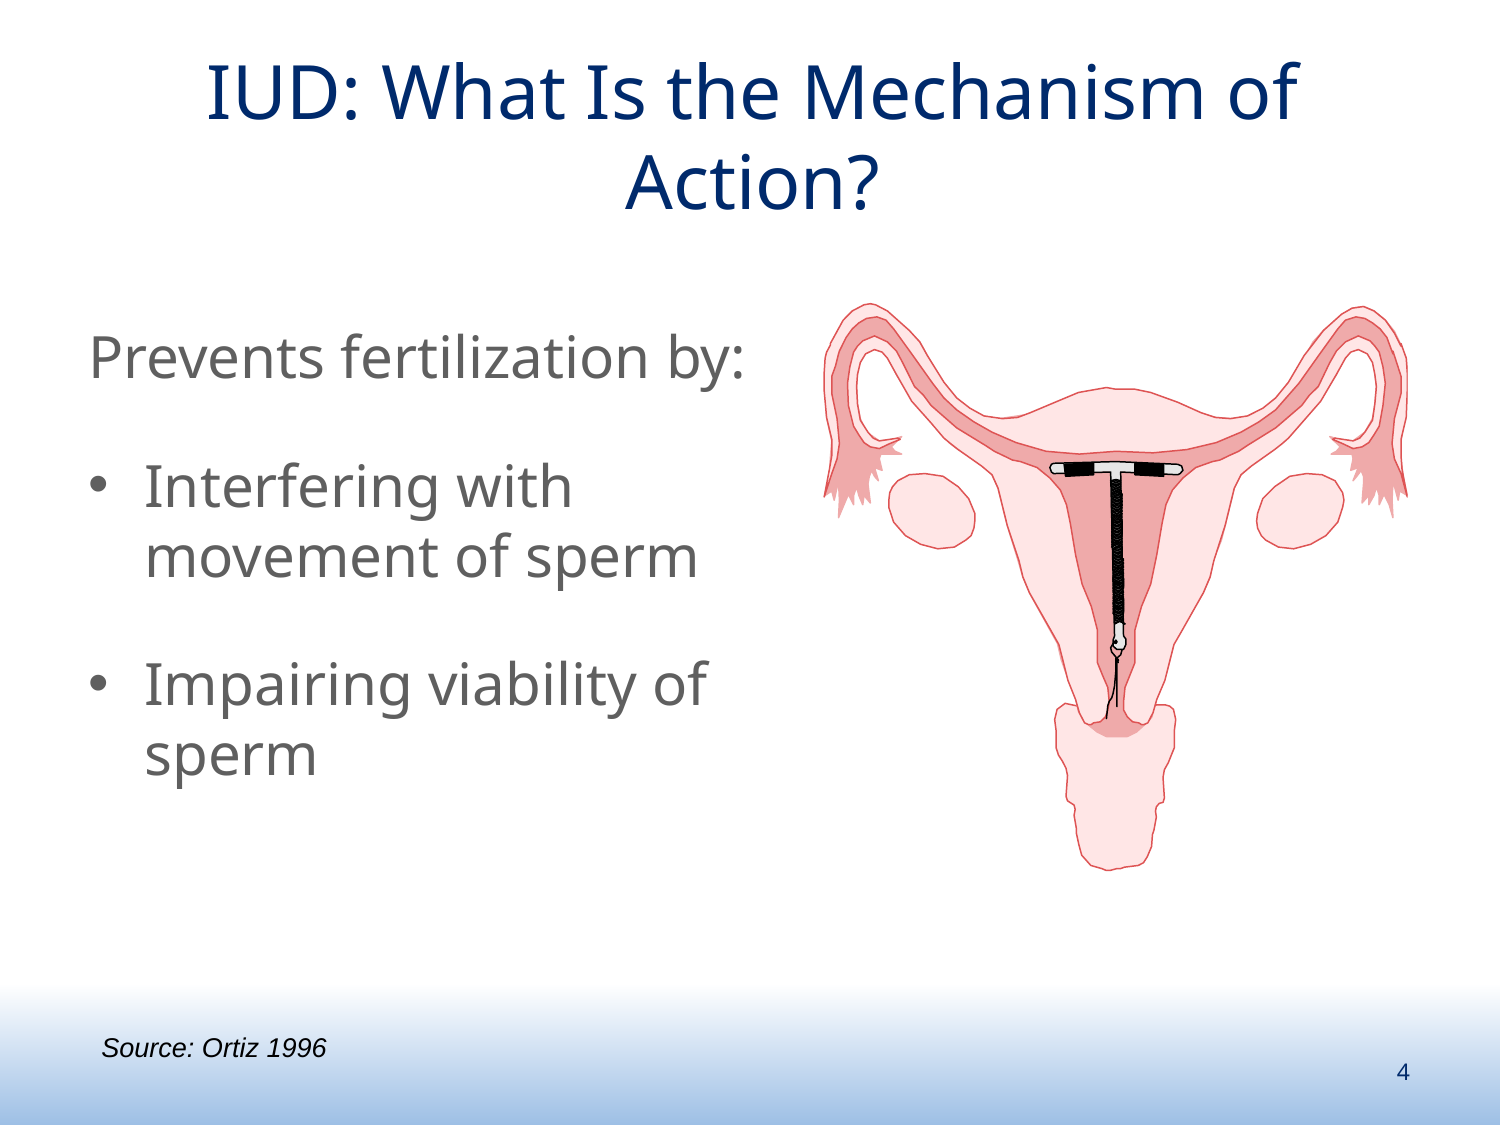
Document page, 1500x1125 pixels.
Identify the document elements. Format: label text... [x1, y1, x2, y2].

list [815, 294, 1417, 883]
title IUD: What Is the Mechanism of Action? [71, 40, 1434, 228]
slide_number 4 [1074, 1042, 1425, 1103]
list Prevents fertilization by: Interfering with movement of sperm Impairing viability of sperm [73, 312, 824, 956]
text_box Source: Ortiz 1996 [101, 1030, 979, 1063]
